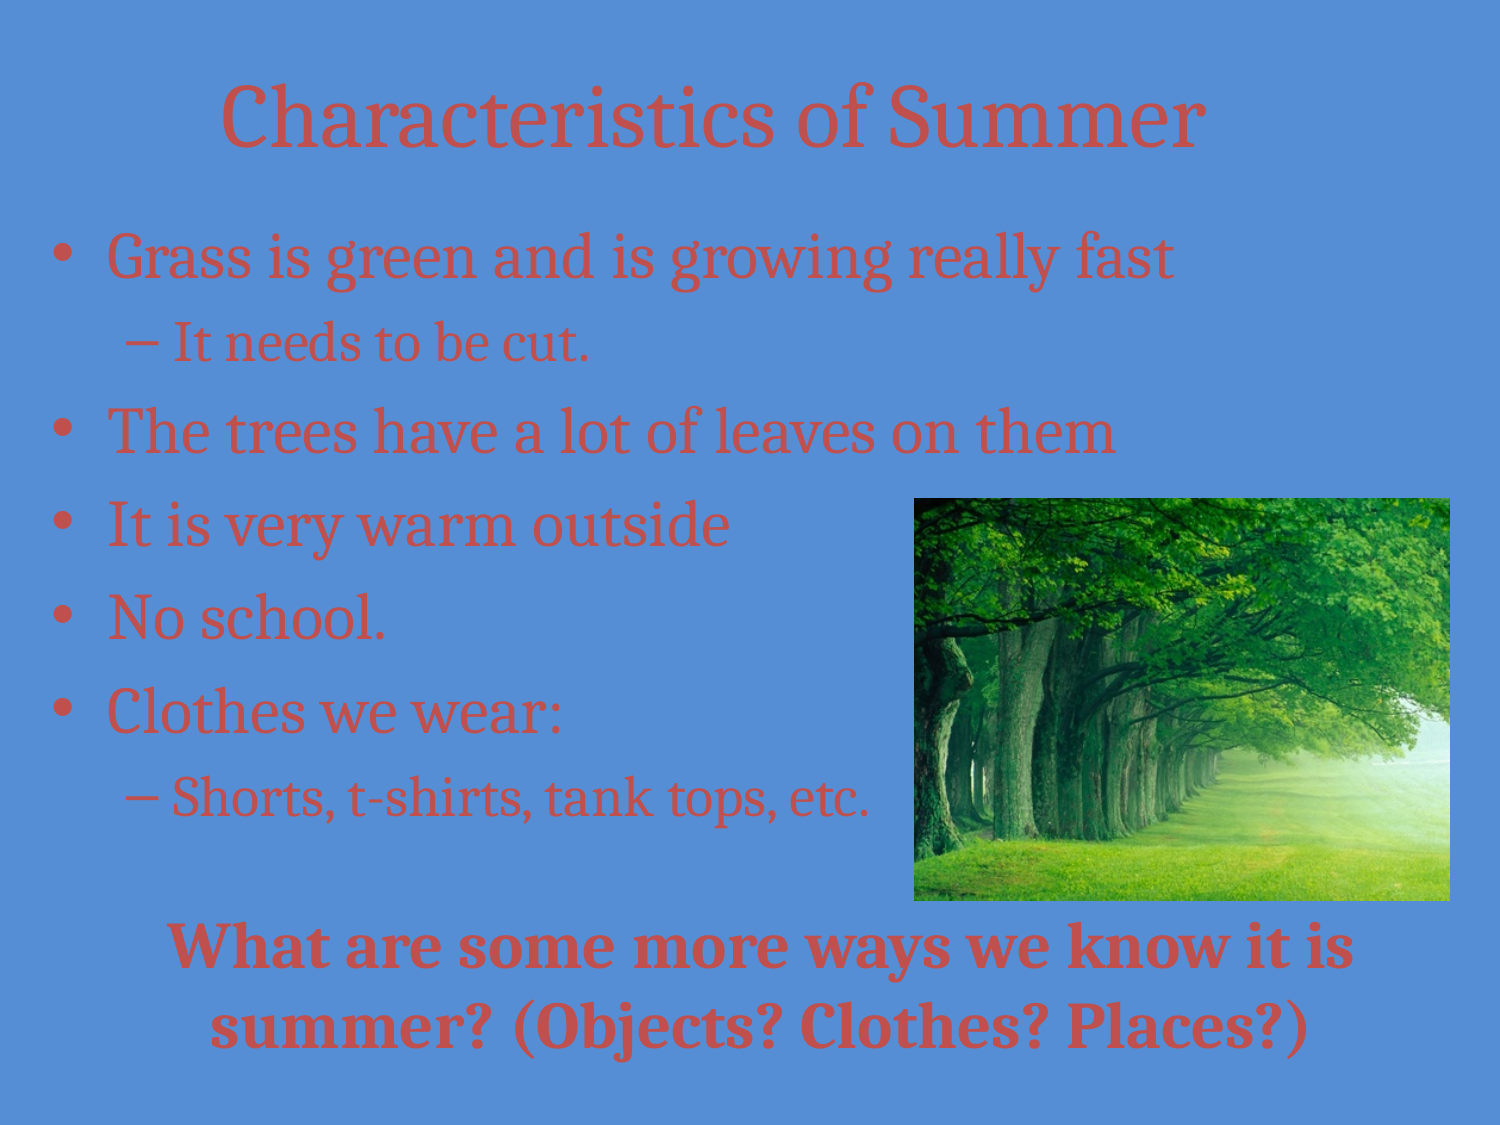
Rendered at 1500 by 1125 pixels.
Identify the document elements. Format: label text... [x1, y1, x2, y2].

title Characteristics of Summer [75, 16, 1355, 204]
text_box What are some more ways we know it is summer? (Objects? Clothes? Places?) [75, 894, 1450, 1115]
list Grass is green and is growing really fast It needs to be cut. The trees have a lot of leaves on them It is very warm outside No school. Clothes we wear: Shorts, t-shirts, tank tops, etc. [36, 204, 1425, 901]
picture [913, 498, 1450, 901]
